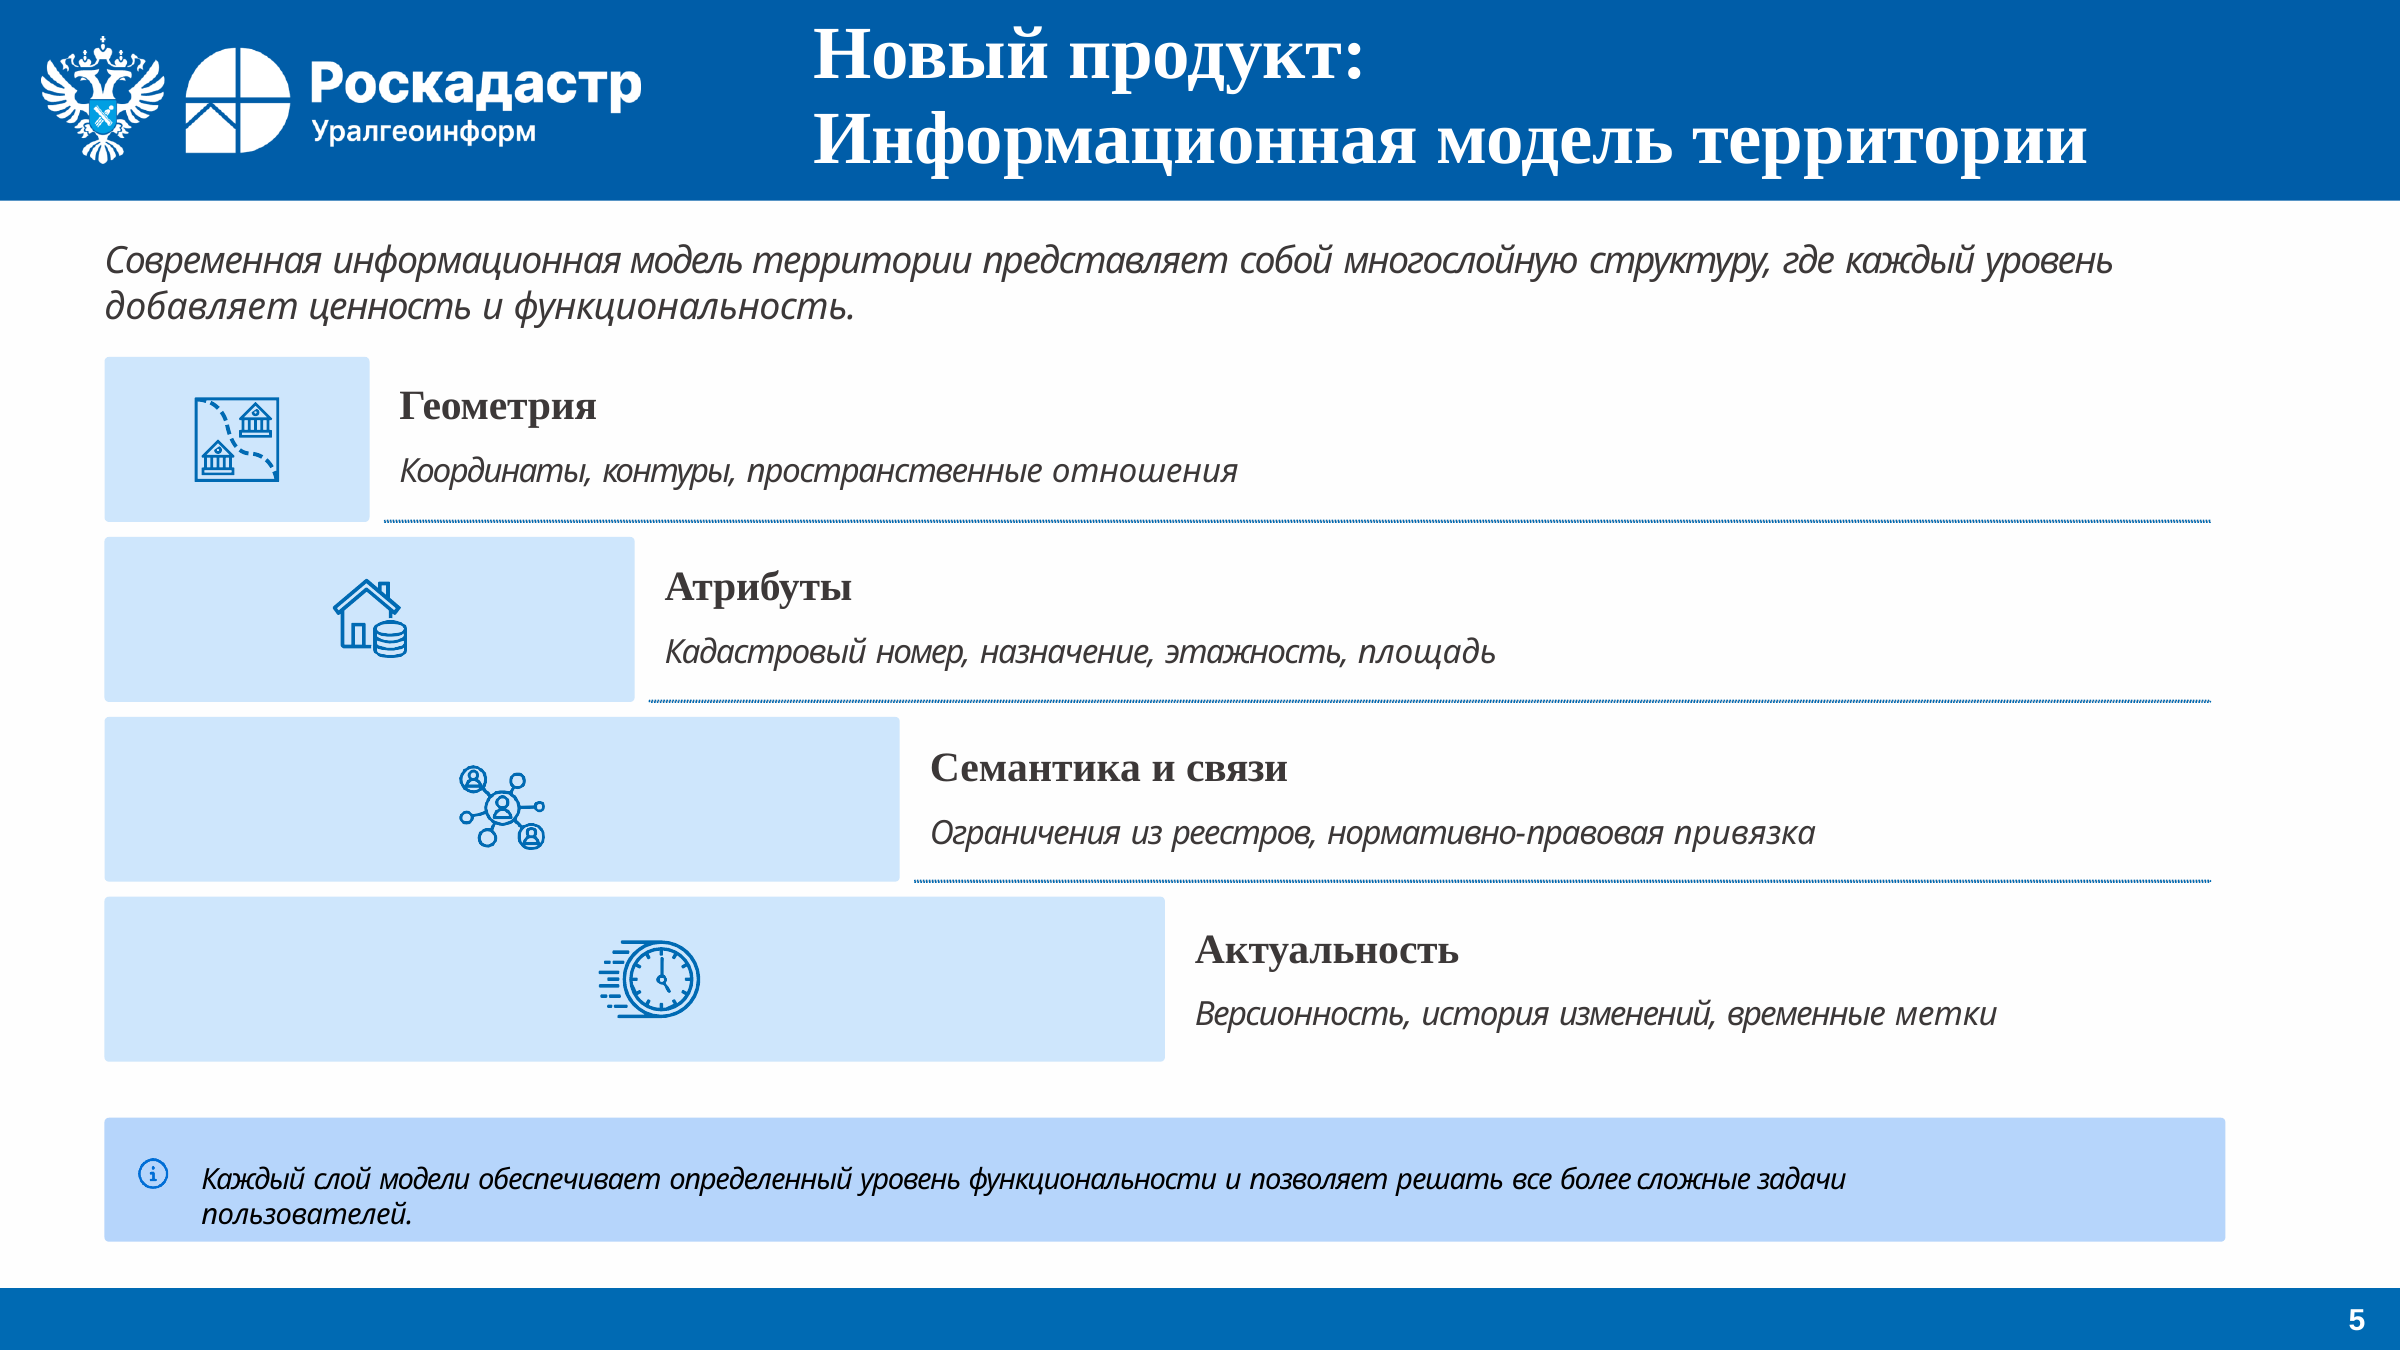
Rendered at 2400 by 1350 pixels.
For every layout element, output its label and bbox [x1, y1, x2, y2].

text_box [104, 1117, 2226, 1243]
text_box [104, 356, 2212, 1062]
text_box [194, 397, 701, 1019]
text_box [0, 0, 2400, 1350]
